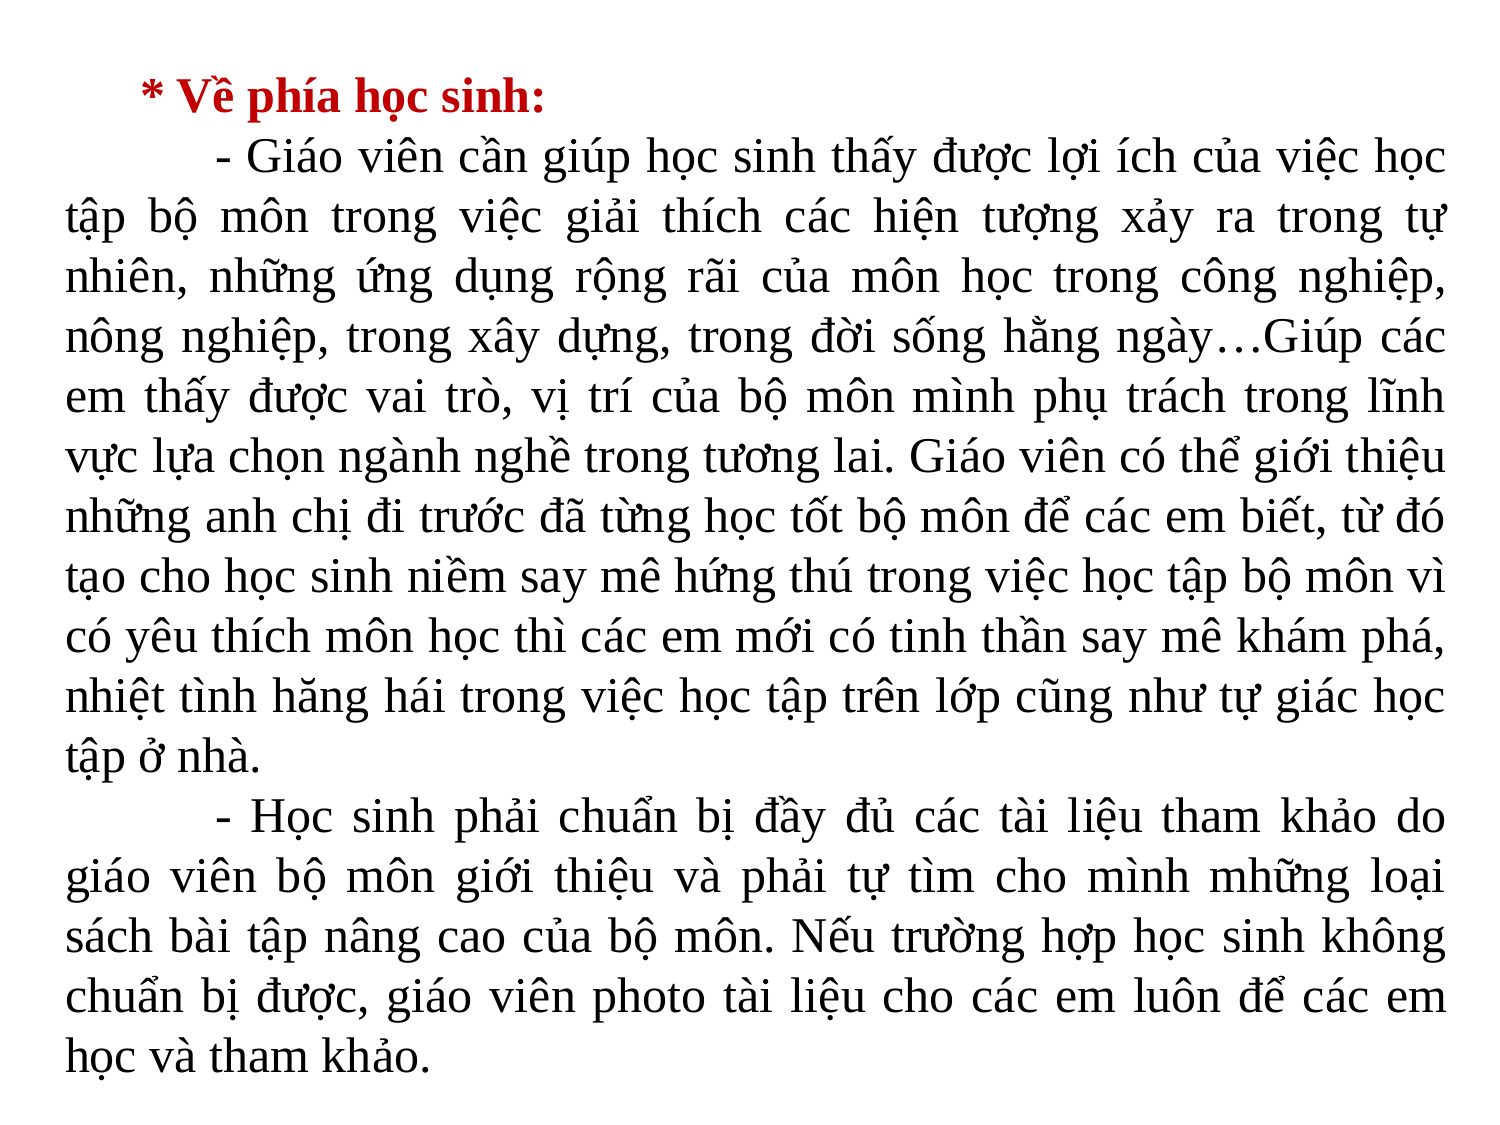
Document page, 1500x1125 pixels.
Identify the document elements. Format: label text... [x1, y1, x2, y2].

text_box * Về phía học sinh: - Giáo viên cần giúp học sinh thấy được lợi ích của việc học tập bộ môn trong việc giải thích các hiện tượng xảy ra trong tự nhiên, những ứng dụng rộng rãi của môn học trong công nghiệp, nông nghiệp, trong xây dựng, trong đời sống hằng ngày…Giúp các em thấy được vai trò, vị trí của bộ môn mình phụ trách trong lĩnh vực lựa chọn ngành nghề trong tương lai. Giáo viên có thể giới thiệu những anh chị đi trước đã từng học tốt bộ môn để các em biết, từ đó tạo cho học sinh niềm say mê hứng thú trong việc học tập bộ môn vì có yêu thích môn học thì các em mới có tinh thần say mê khám phá, nhiệt tình hăng hái trong việc học tập trên lớp cũng như tự giác học tập ở nhà. - Học sinh phải chuẩn bị đầy đủ các tài liệu tham khảo do giáo viên bộ môn giới thiệu và phải tự tìm cho mình mhững loại sách bài tập nâng cao của bộ môn. Nếu trường hợp học sinh không chuẩn bị được, giáo viên photo tài liệu cho các em luôn để các em học và tham khảo. [49, 55, 1463, 1090]
